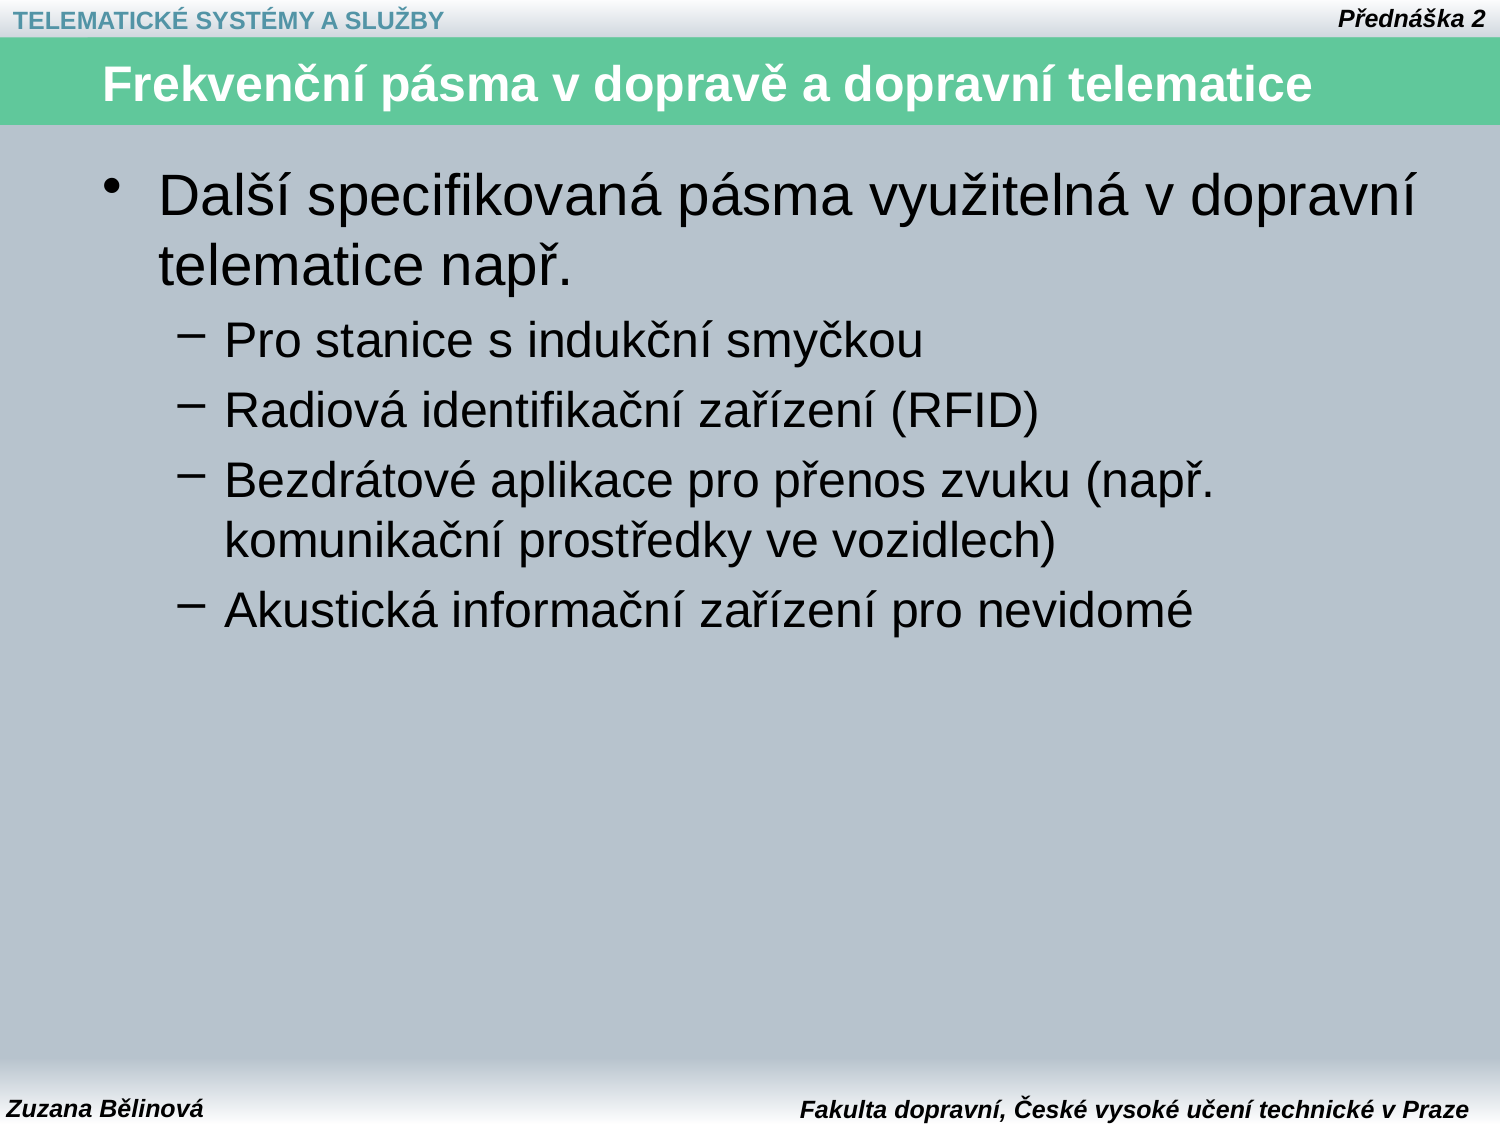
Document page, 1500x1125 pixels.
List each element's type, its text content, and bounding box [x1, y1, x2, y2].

title Frekvenční pásma v dopravě a dopravní telematice [87, 37, 1500, 126]
list Další specifikovaná pásma využitelná v dopravní telematice např. Pro stanice s indukční smyčkou Radiová identifikační zařízení (RFID) Bezdrátové aplikace pro přenos zvuku (např. komunikační prostředky ve vozidlech) Akustická informační zařízení pro nevidomé [87, 149, 1460, 1059]
